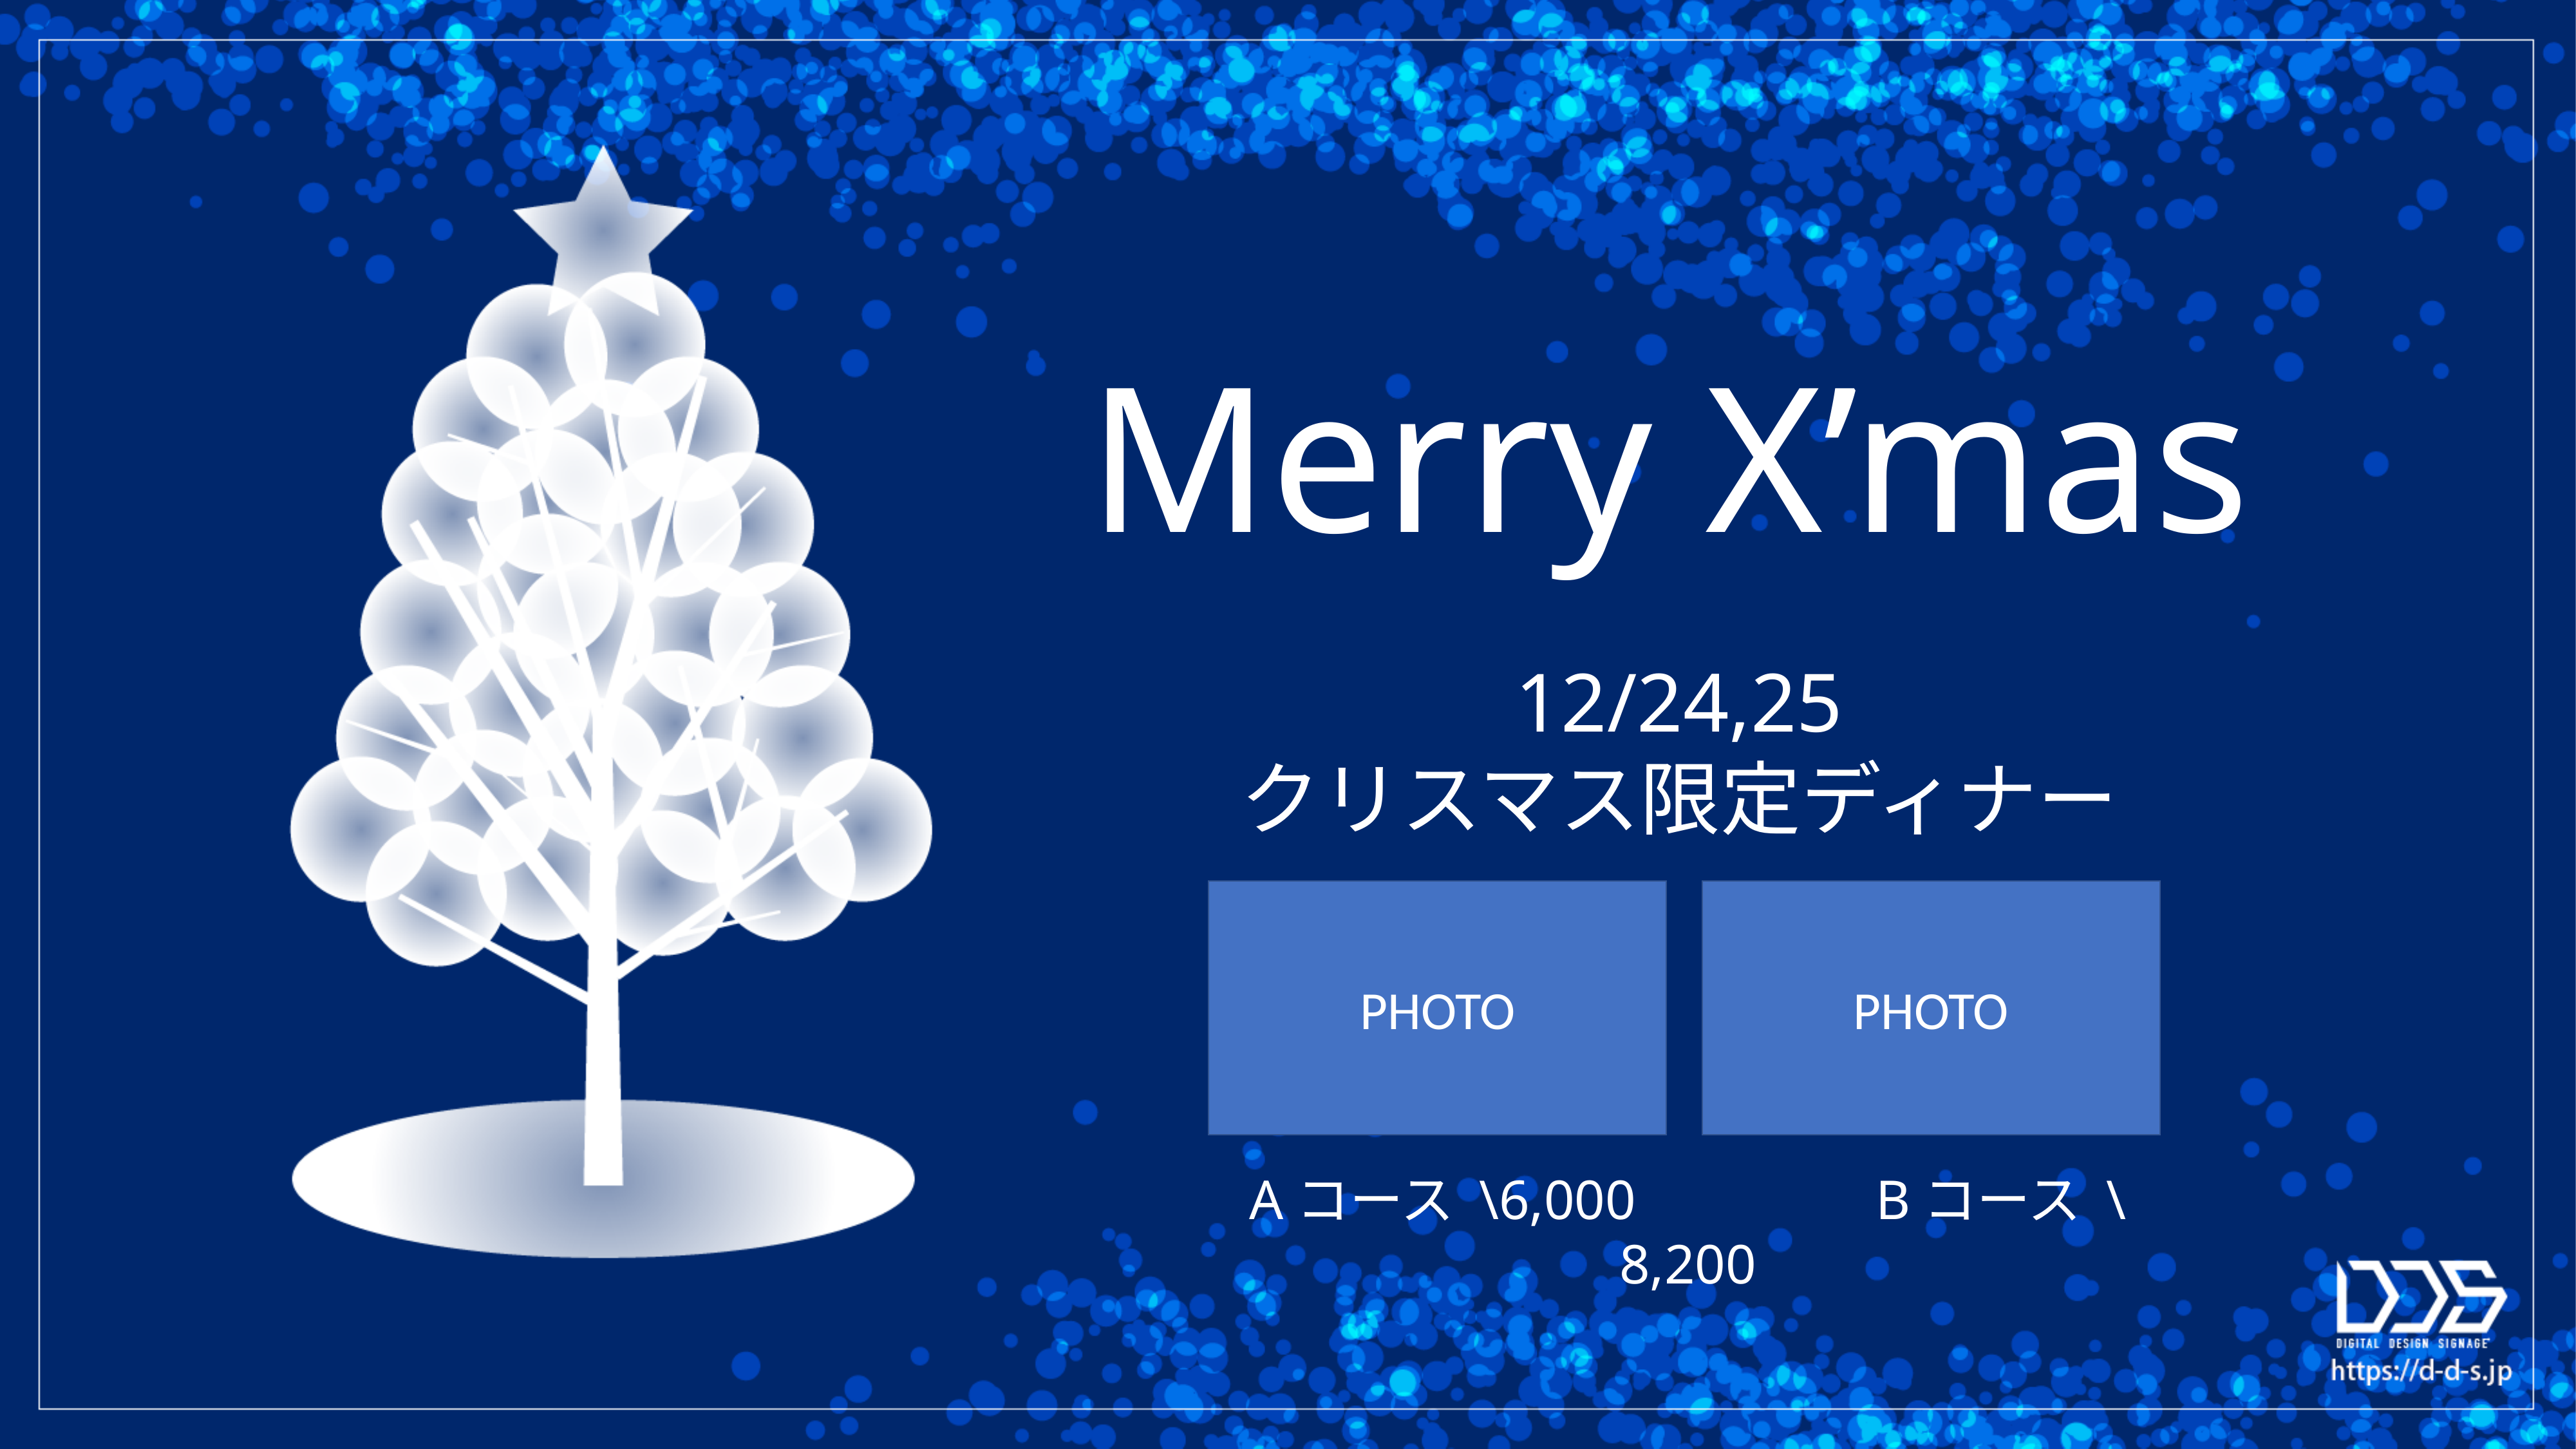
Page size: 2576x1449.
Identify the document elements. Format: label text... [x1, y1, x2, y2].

picture [2488, 1442, 2499, 1449]
picture [0, 0, 2576, 1449]
picture [417, 0, 422, 3]
text_box PHOTO [1208, 880, 1667, 1135]
picture [2022, 1444, 2035, 1449]
text_box Aコース \6,000 Bコース \8,200 [1218, 1161, 2158, 1364]
picture [411, 2, 418, 6]
picture [934, 10, 940, 15]
text_box 12/24,25 クリスマス限定ディナー [1183, 647, 2175, 849]
picture [1890, 1443, 1899, 1447]
text_box PHOTO [1702, 880, 2161, 1135]
text_box Merry X’mas [975, 326, 2364, 577]
